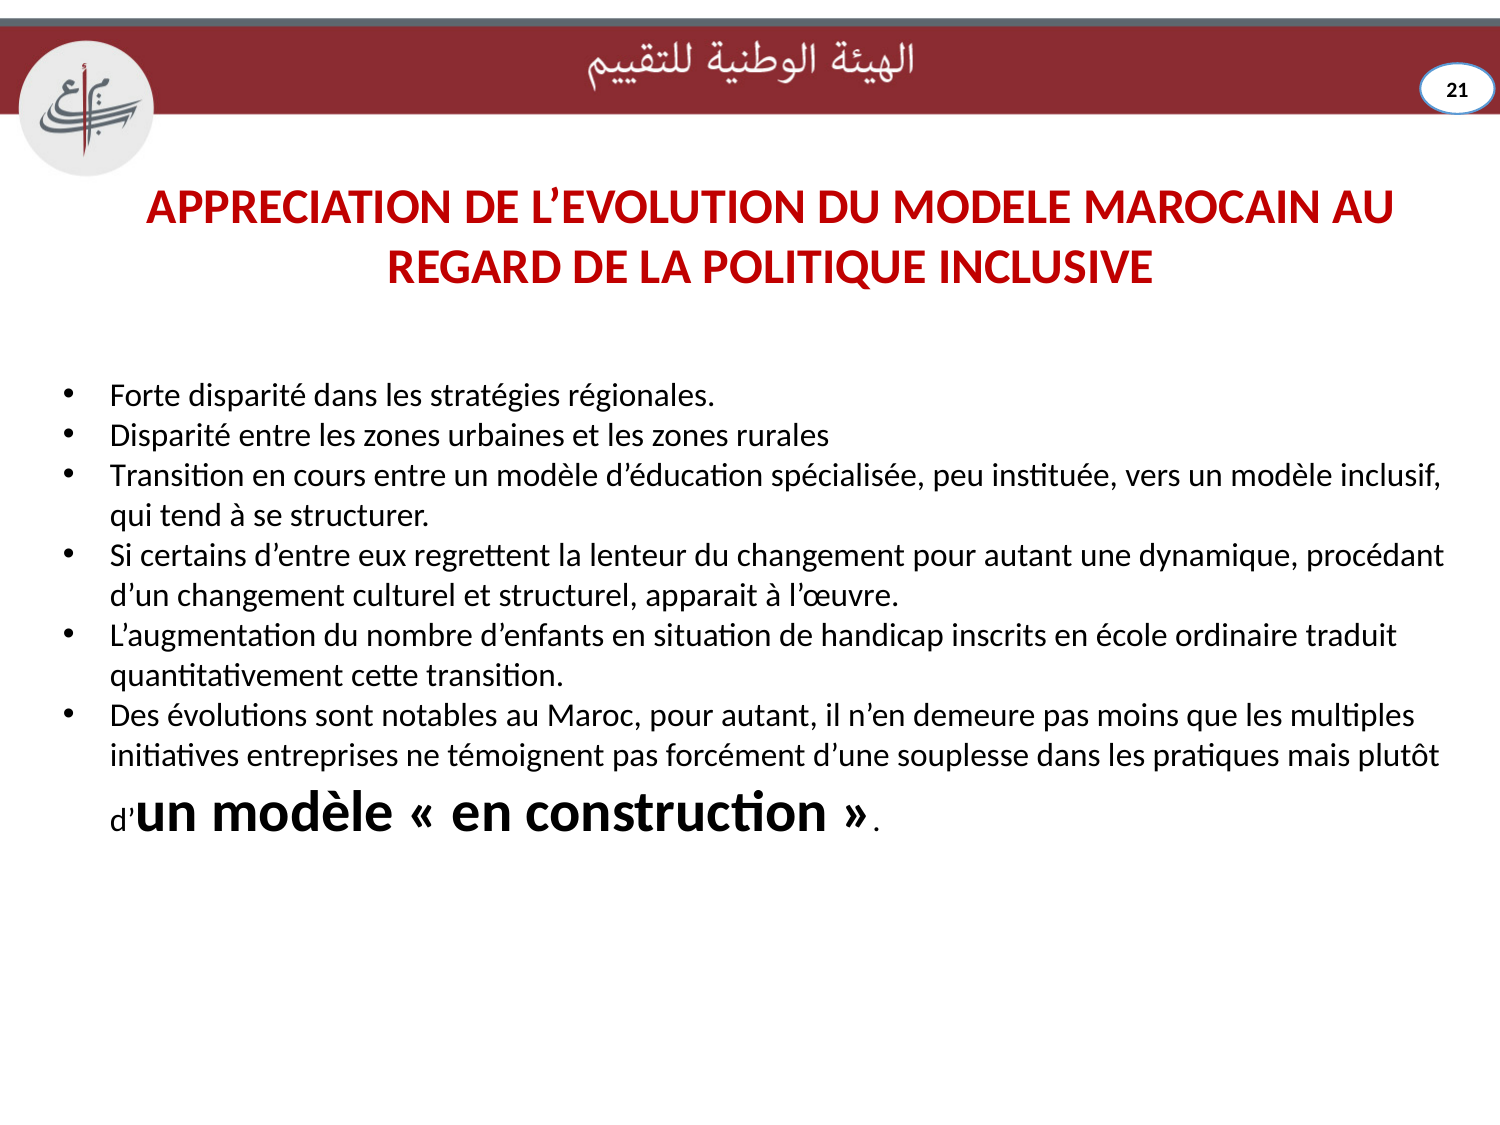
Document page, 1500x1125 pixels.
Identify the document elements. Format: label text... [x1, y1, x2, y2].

text_box 21 [1419, 62, 1496, 115]
text_box APPRECIATION DE L’EVOLUTION DU MODELE MAROCAIN AU REGARD DE LA POLITIQUE INCLUSIVE Forte disparité dans les stratégies régionales. Disparité entre les zones urbaines et les zones rurales Transition en cours entre un modèle d’éducation spécialisée, peu instituée, vers un modèle inclusif, qui tend à se structurer. Si certains d’entre eux regrettent la lenteur du changement pour autant une dynamique, procédant d’un changement culturel et structurel, apparait à l’œuvre. L’augmentation du nombre d’enfants en situation de handicap inscrits en école ordinaire traduit quantitativement cette transition. Des évolutions sont notables au Maroc, pour autant, il n’en demeure pas moins que les multiples initiatives entreprises ne témoignent pas forcément d’une souplesse dans les pratiques mais plutôt d’un modèle « en construction ». [48, 166, 1495, 911]
picture [0, 0, 1500, 1125]
